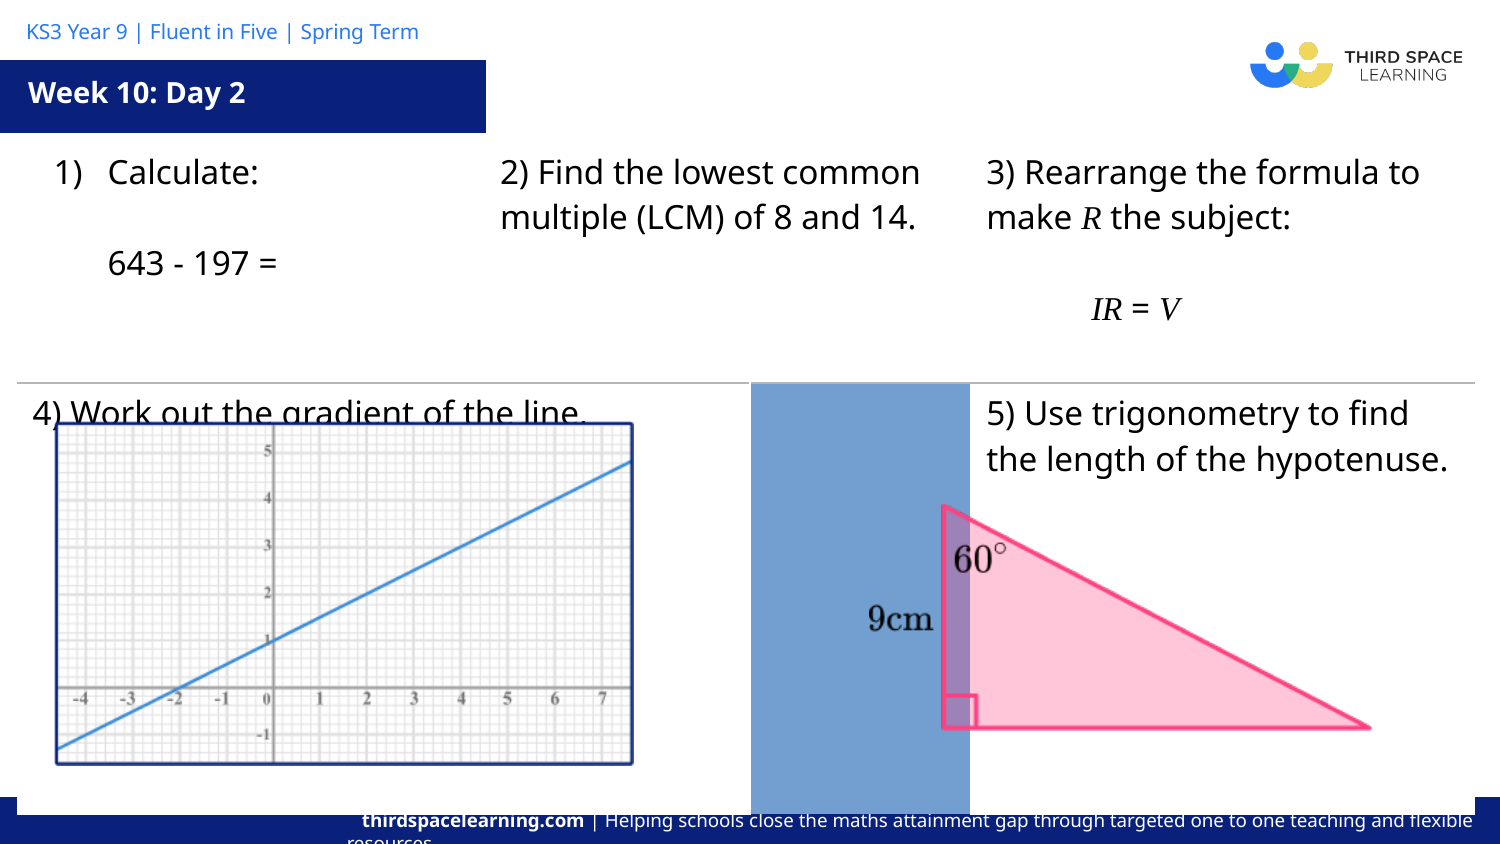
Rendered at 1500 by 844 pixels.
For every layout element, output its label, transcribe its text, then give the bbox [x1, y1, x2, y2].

table_header 3) Rearrange the formula to make R the subject: IR = V [972, 142, 1474, 382]
text_box Week 10: Day 2 [13, 59, 383, 125]
picture [53, 421, 634, 766]
table_cell 5) Use trigonometry to find the length of the hypotenuse. [972, 384, 1474, 813]
table_cell 4) Work out the gradient of the line. [19, 384, 749, 813]
table_header 2) Find the lowest common multiple (LCM) of 8 and 14. [486, 142, 970, 382]
picture [869, 504, 1373, 731]
table_header Calculate: 643 - 197 = [19, 142, 484, 382]
picture [1250, 33, 1465, 99]
